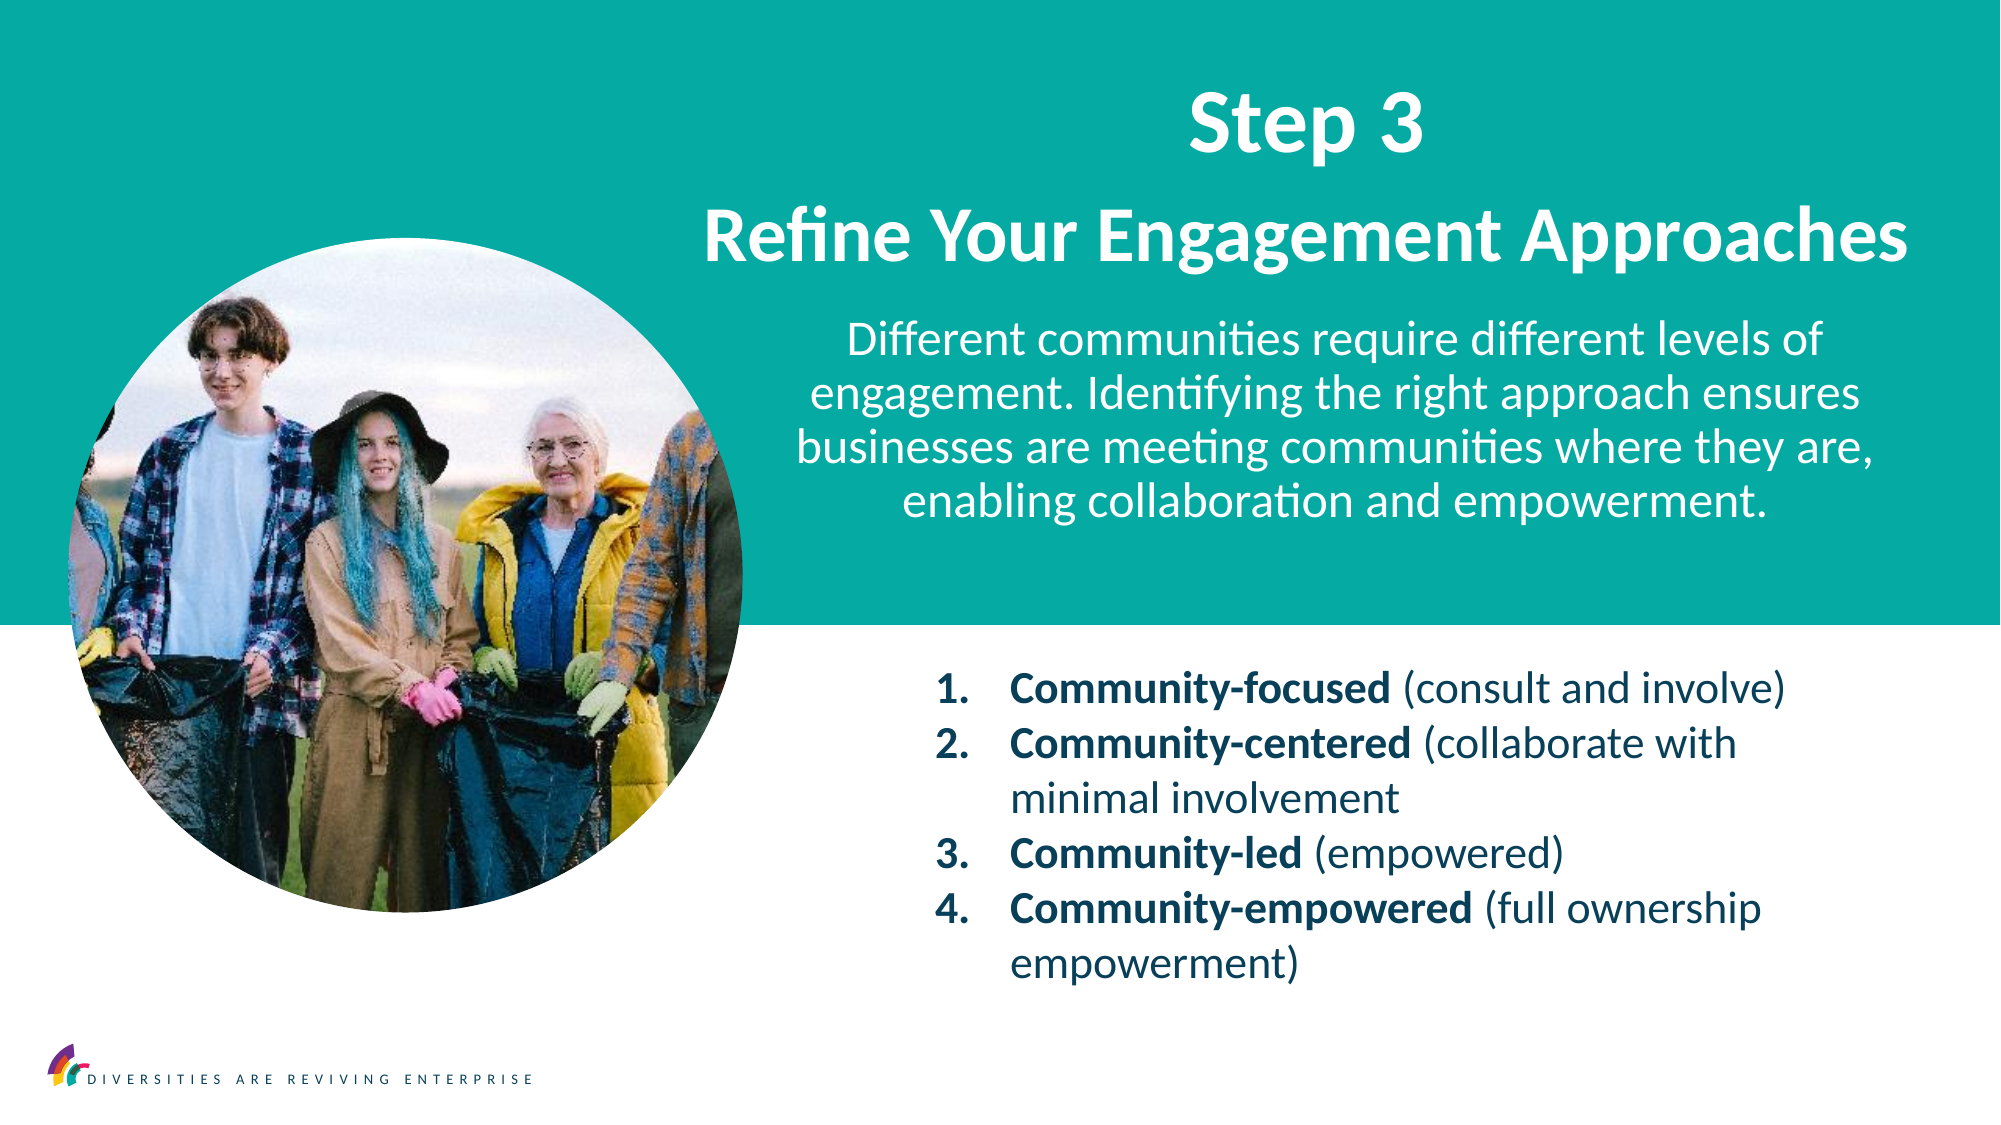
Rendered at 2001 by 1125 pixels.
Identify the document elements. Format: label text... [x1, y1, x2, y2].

text_box Community-focused (consult and involve) Community-centered (collaborate with minimal involvement Community-led (empowered) Community-empowered (full ownership empowerment) [920, 650, 1819, 1041]
picture [67, 237, 743, 913]
list Step 3 Refine Your Engagement Approaches [668, 98, 1946, 254]
list Different communities require different levels of engagement. Identifying the right approach ensures businesses are meeting communities where they are, enabling collaboration and empowerment. [743, 305, 1946, 371]
